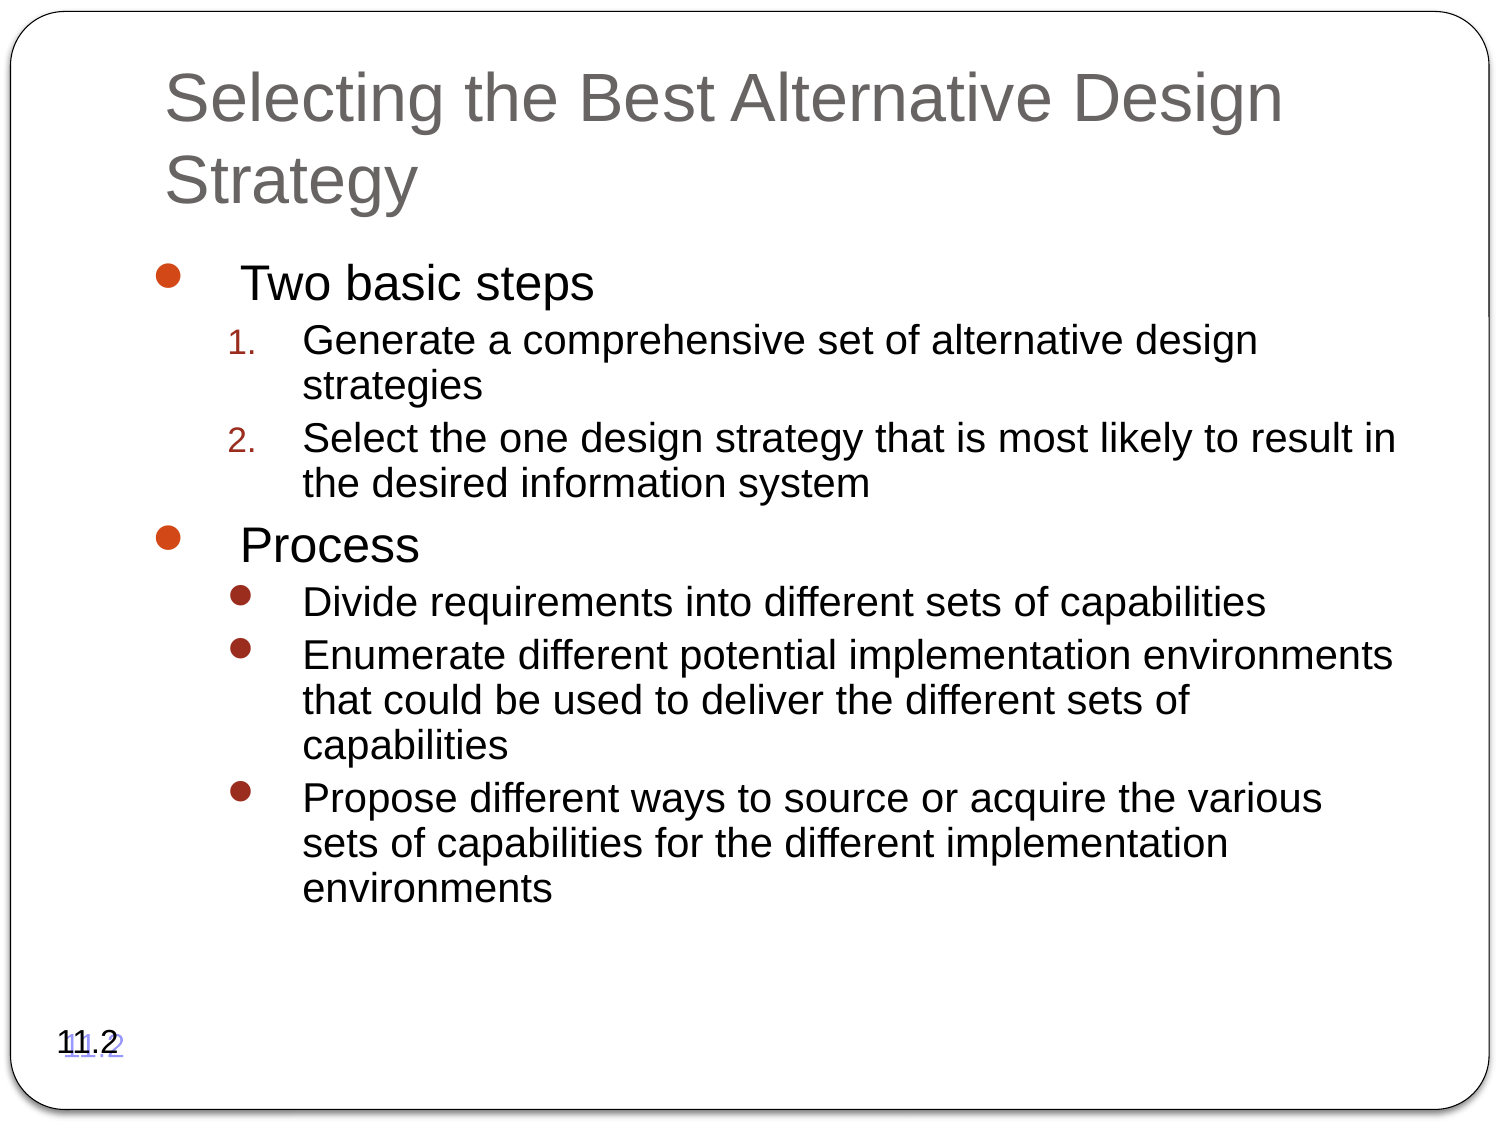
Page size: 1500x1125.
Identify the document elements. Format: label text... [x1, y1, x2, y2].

list Two basic steps Generate a comprehensive set of alternative design strategies Select the one design strategy that is most likely to result in the desired information system Process Divide requirements into different sets of capabilities Enumerate different potential implementation environments that could be used to deliver the different sets of capabilities Propose different ways to source or acquire the various sets of capabilities for the different implementation environments [137, 249, 1413, 988]
text_box 11.2 [37, 1012, 138, 1107]
title Selecting the Best Alternative Design Strategy [150, 45, 1425, 233]
